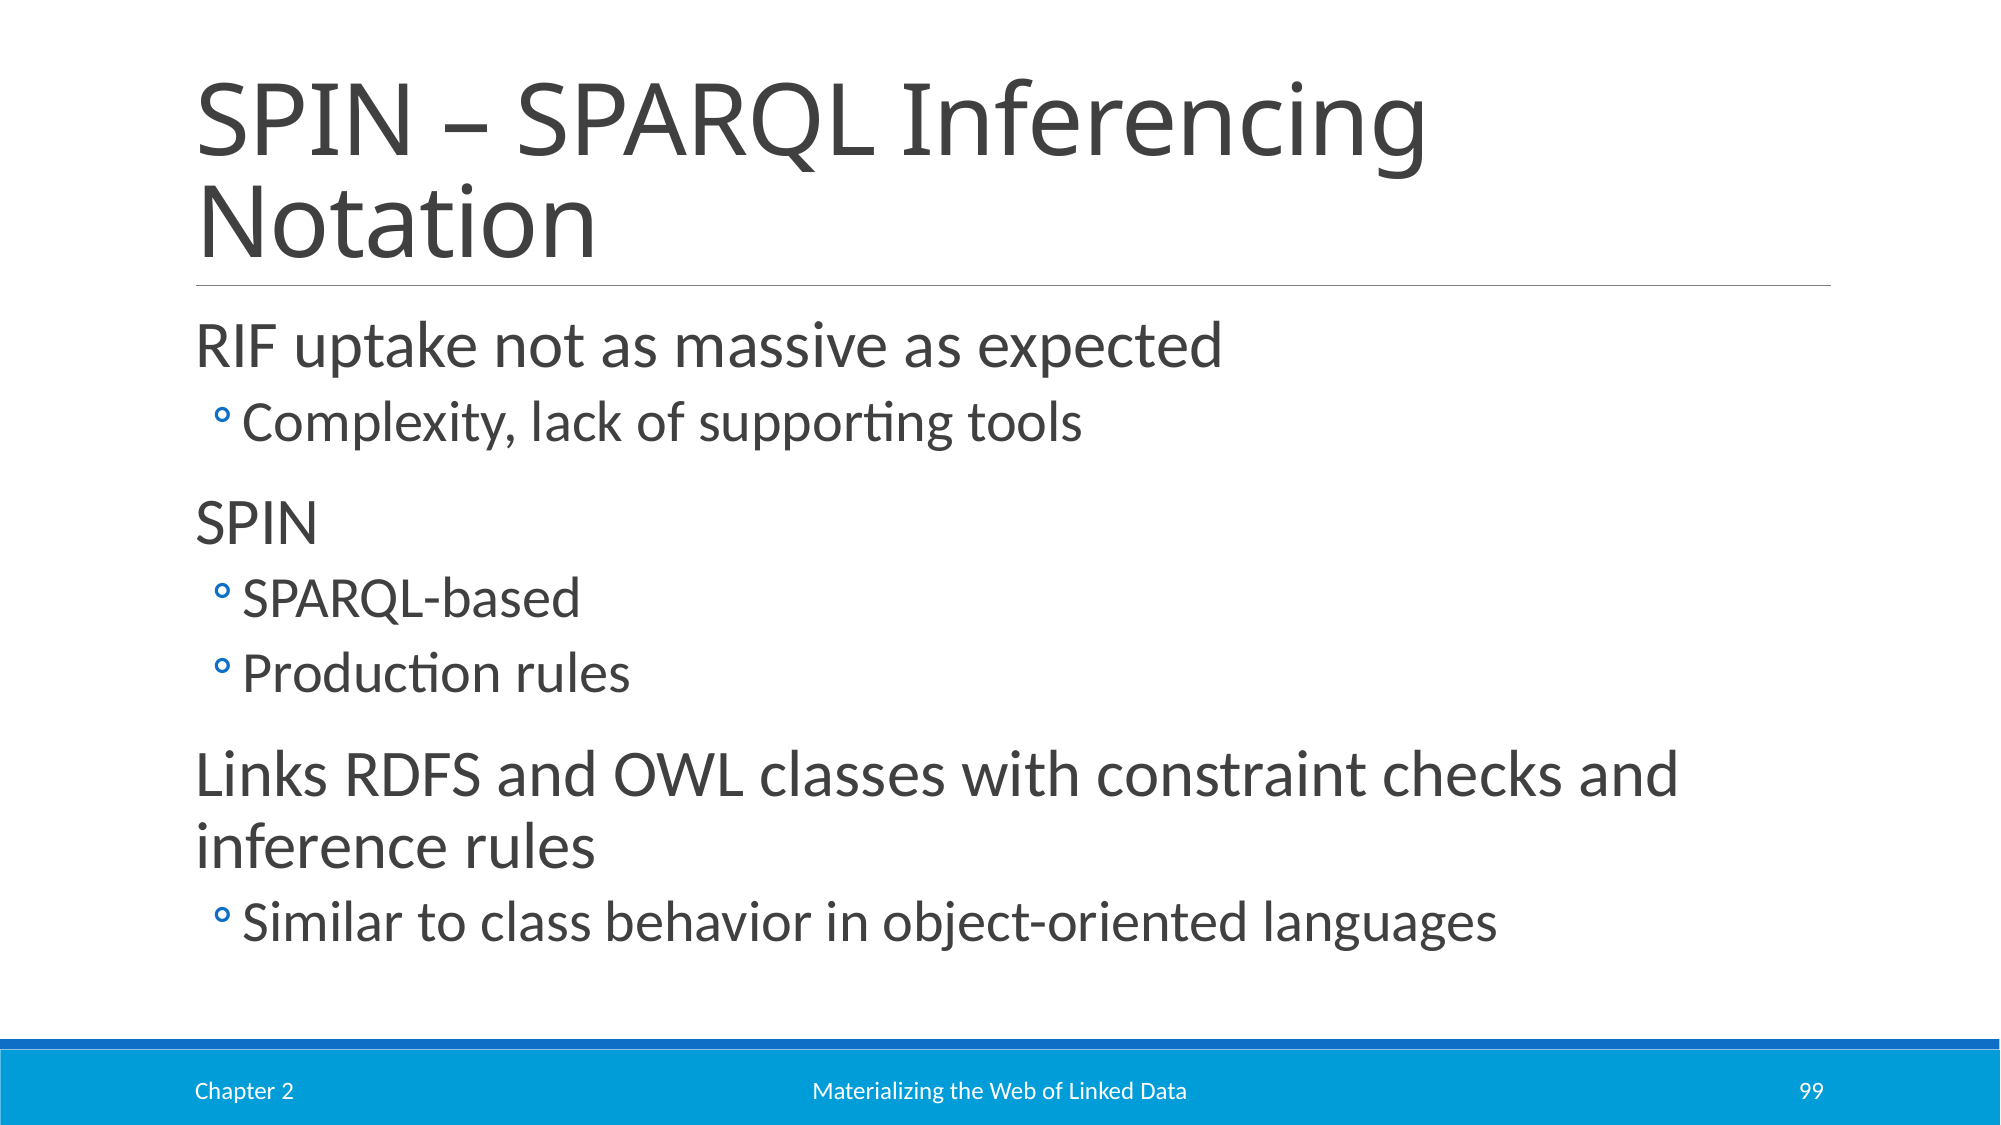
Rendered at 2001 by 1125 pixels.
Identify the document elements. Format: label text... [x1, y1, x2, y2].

slide_number Chapter 2 [180, 1059, 586, 1120]
list RIF uptake not as massive as expected Complexity, lack of supporting tools SPIN SPARQL-based Production rules Links RDFS and OWL classes with constraint checks and inference rules Similar to class behavior in object-oriented languages [180, 302, 1830, 963]
footer Materializing the Web of Linked Data [604, 1059, 1396, 1120]
slide_number 99 [1624, 1059, 1840, 1120]
title SPIN – SPARQL Inferencing Notation [180, 47, 1830, 285]
